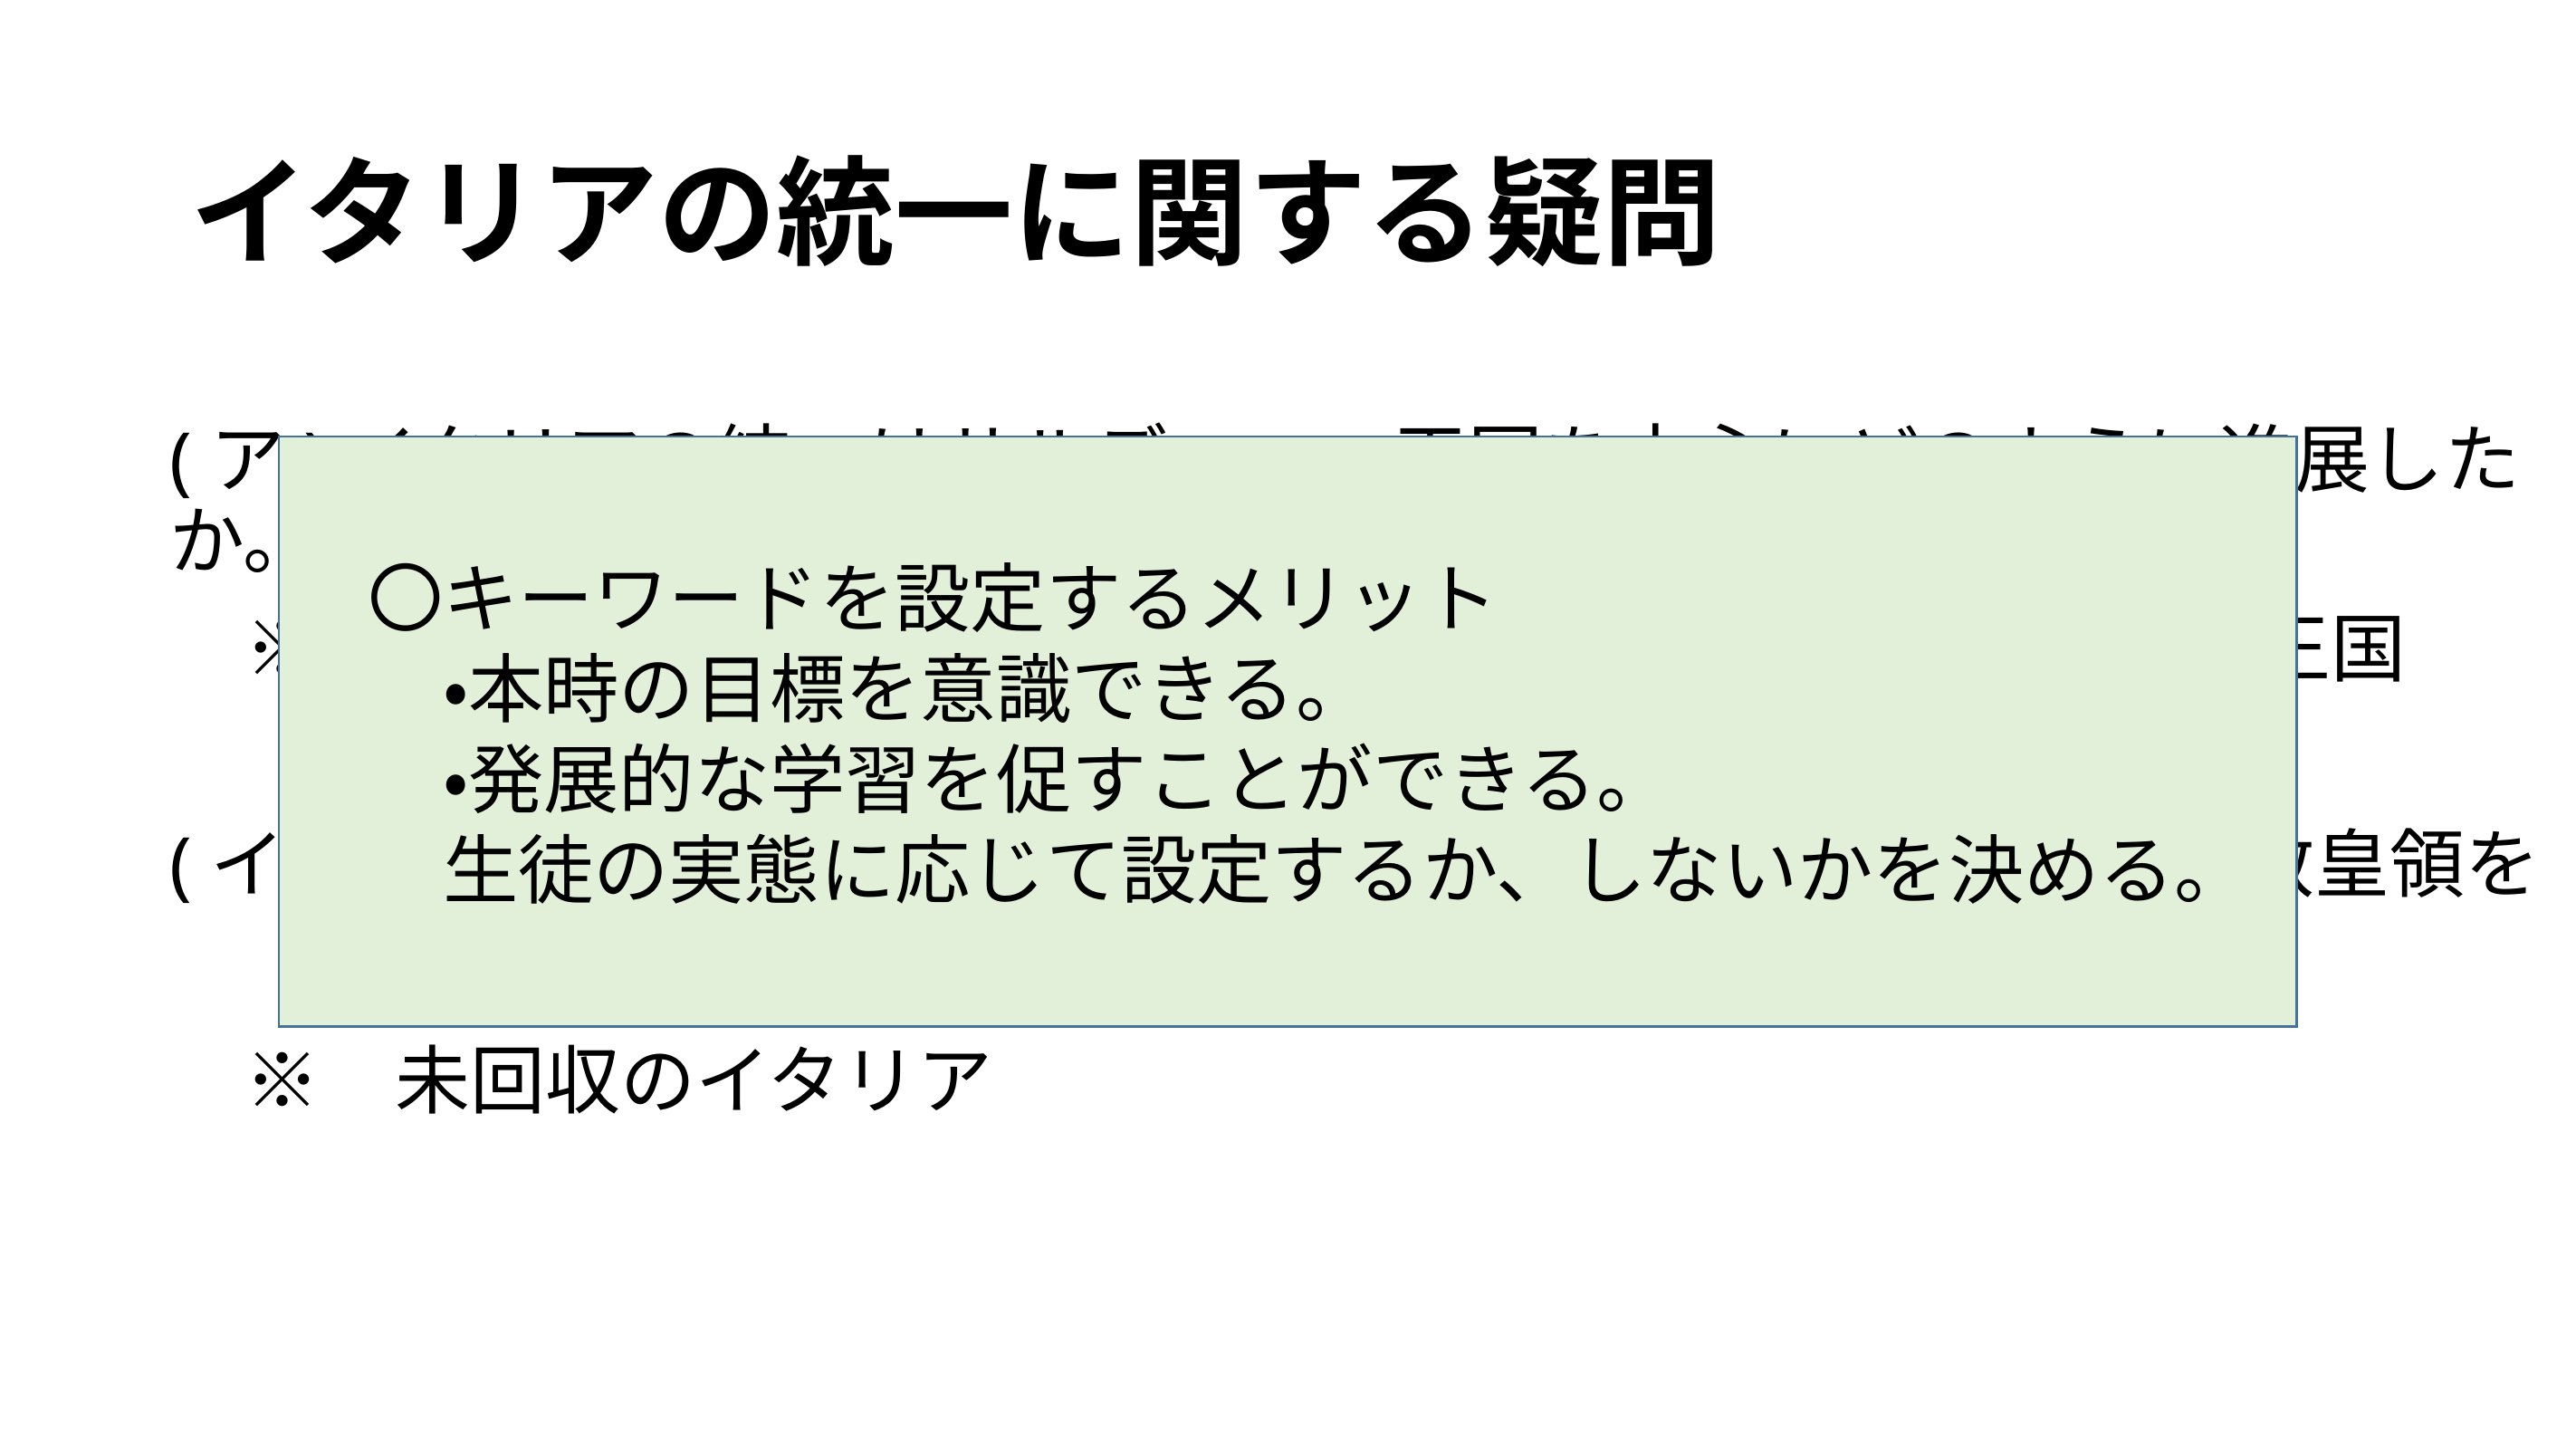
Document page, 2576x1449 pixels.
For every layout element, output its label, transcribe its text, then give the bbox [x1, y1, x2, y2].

text_box 〇キーワードを設定するメリット ・本時の目標を意識できる。 ・発展的な学習を促すことができる。 生徒の実態に応じて設定するか、しないかを決める。 [278, 436, 2298, 1028]
list (ア)イタリアの統一はサルデーニャ王国を中心にどのように進展したか。 ※ プロンビエールの密約 ／ 1861年 ／ 両シチリア王国 (イ)1861年のイタリア王国成立後、残されたヴェネツィアと教皇領を どのように獲得したか。 ※ 未回収のイタリア [156, 415, 2576, 1264]
title イタリアの統一に関する疑問 [177, 77, 2515, 358]
